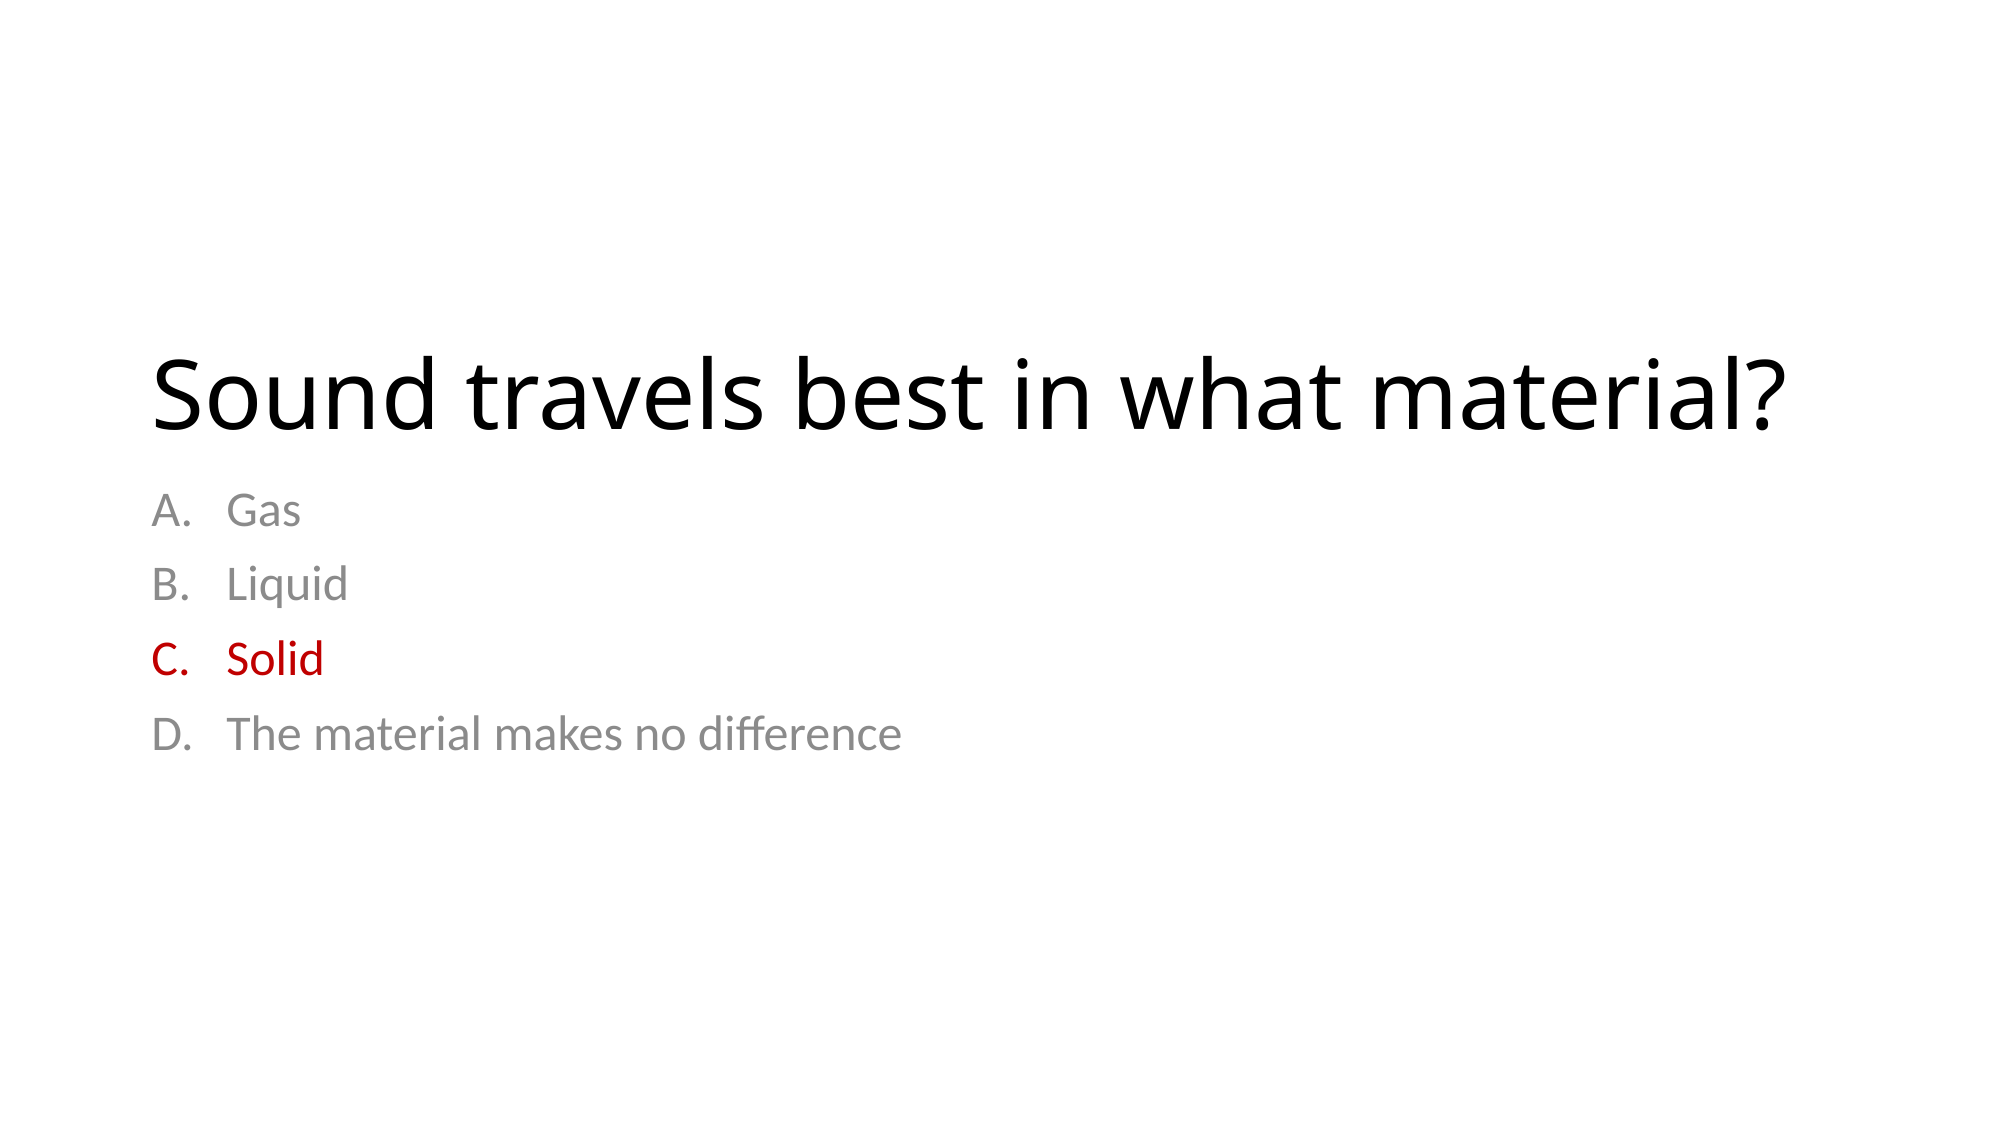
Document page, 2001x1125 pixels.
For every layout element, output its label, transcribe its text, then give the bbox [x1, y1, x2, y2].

title Sound travels best in what material? [136, 280, 1862, 459]
list Gas Liquid Solid The material makes no difference [136, 475, 1862, 999]
